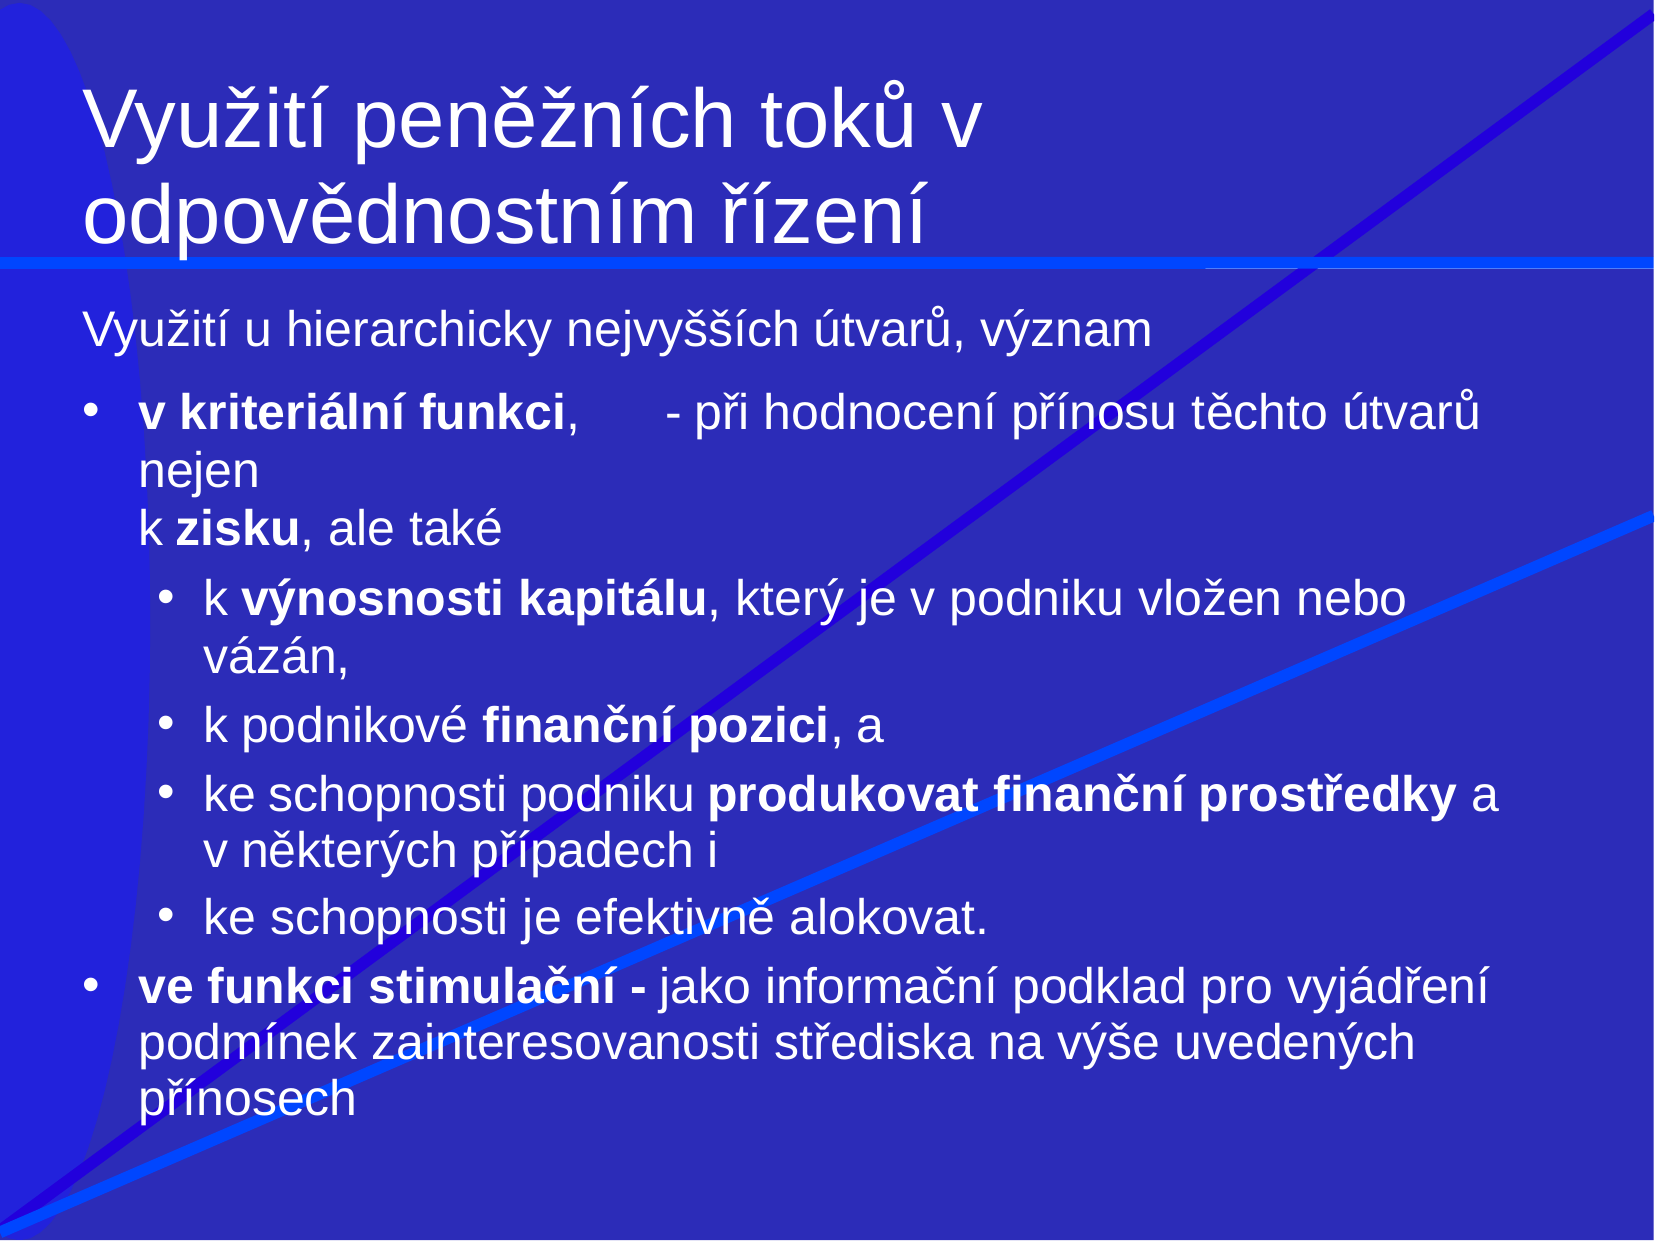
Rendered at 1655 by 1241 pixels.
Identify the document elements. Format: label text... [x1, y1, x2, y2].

title Využití peněžních toků v odpovědnostním řízení [80, 67, 1574, 275]
text_box Využití u hierarchicky nejvyšších útvarů, význam v kriteriální funkci, - při hodnocení přínosu těchto útvarů nejen k zisku, ale také k výnosnosti kapitálu, který je v podniku vložen nebo vázán, k podnikové finanční pozici, a ke schopnosti podniku produkovat finanční prostředky a v některých případech i ke schopnosti je efektivně alokovat. ve funkci stimulační - jako informační podklad pro vyjá­dření podmínek zainteresovanosti střediska na výše uvedených přínosech [80, 296, 1563, 1126]
